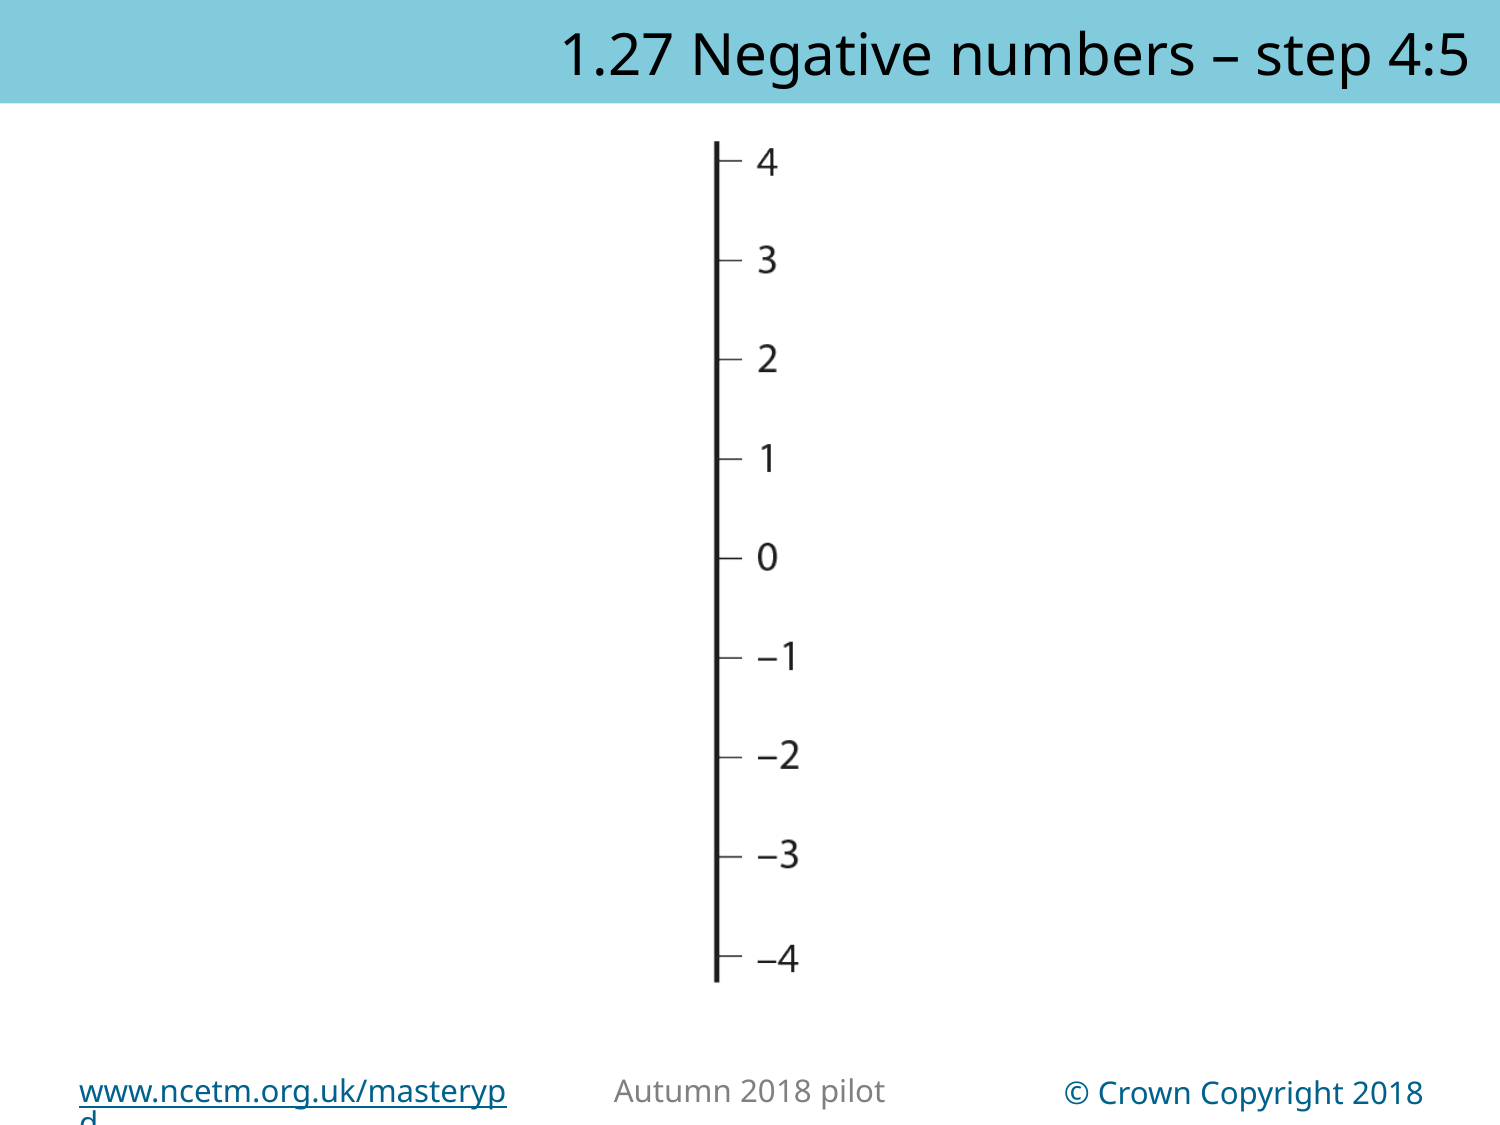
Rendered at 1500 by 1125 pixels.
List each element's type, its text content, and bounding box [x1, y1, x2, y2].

list 1.27 Negative numbers – step 4:5 [0, 0, 1500, 104]
picture [516, 140, 993, 1005]
